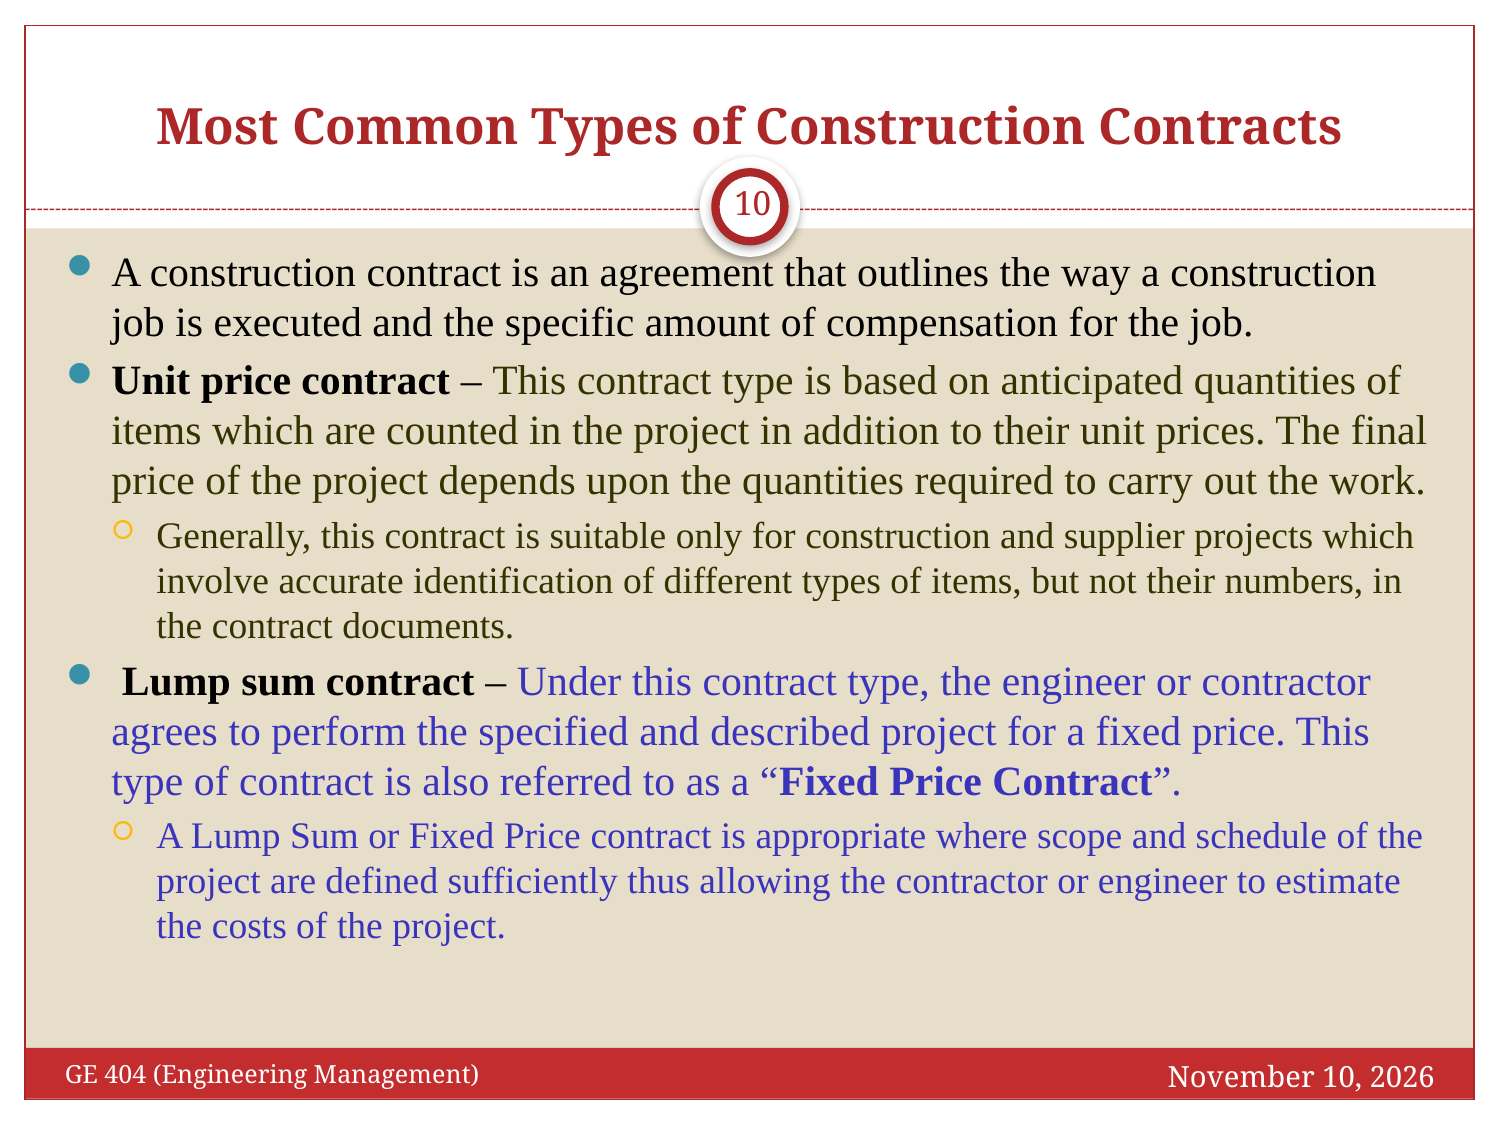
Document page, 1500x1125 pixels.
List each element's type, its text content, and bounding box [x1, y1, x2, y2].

title Most Common Types of Construction Contracts [49, 37, 1450, 162]
slide_number 10 [715, 168, 791, 237]
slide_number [950, 1050, 1450, 1111]
list A construction contract is an agreement that outlines the way a construction job is executed and the specific amount of compensation for the job. Unit price contract – This contract type is based on anticipated quantities of items which are counted in the project in addition to their unit prices. The final price of the project depends upon the quantities required to carry out the work. Generally, this contract is suitable only for construction and supplier projects which involve accurate identification of different types of items, but not their numbers, in the contract documents. Lump sum contract – Under this contract type, the engineer or contractor agrees to perform the specified and described project for a fixed price. This type of contract is also referred to as a “Fixed Price Contract”. A Lump Sum or Fixed Price contract is appropriate where scope and schedule of the project are defined sufficiently thus allowing the contractor or engineer to estimate the costs of the project. [51, 237, 1447, 1050]
footer GE 404 (Engineering Management) [50, 1051, 638, 1112]
